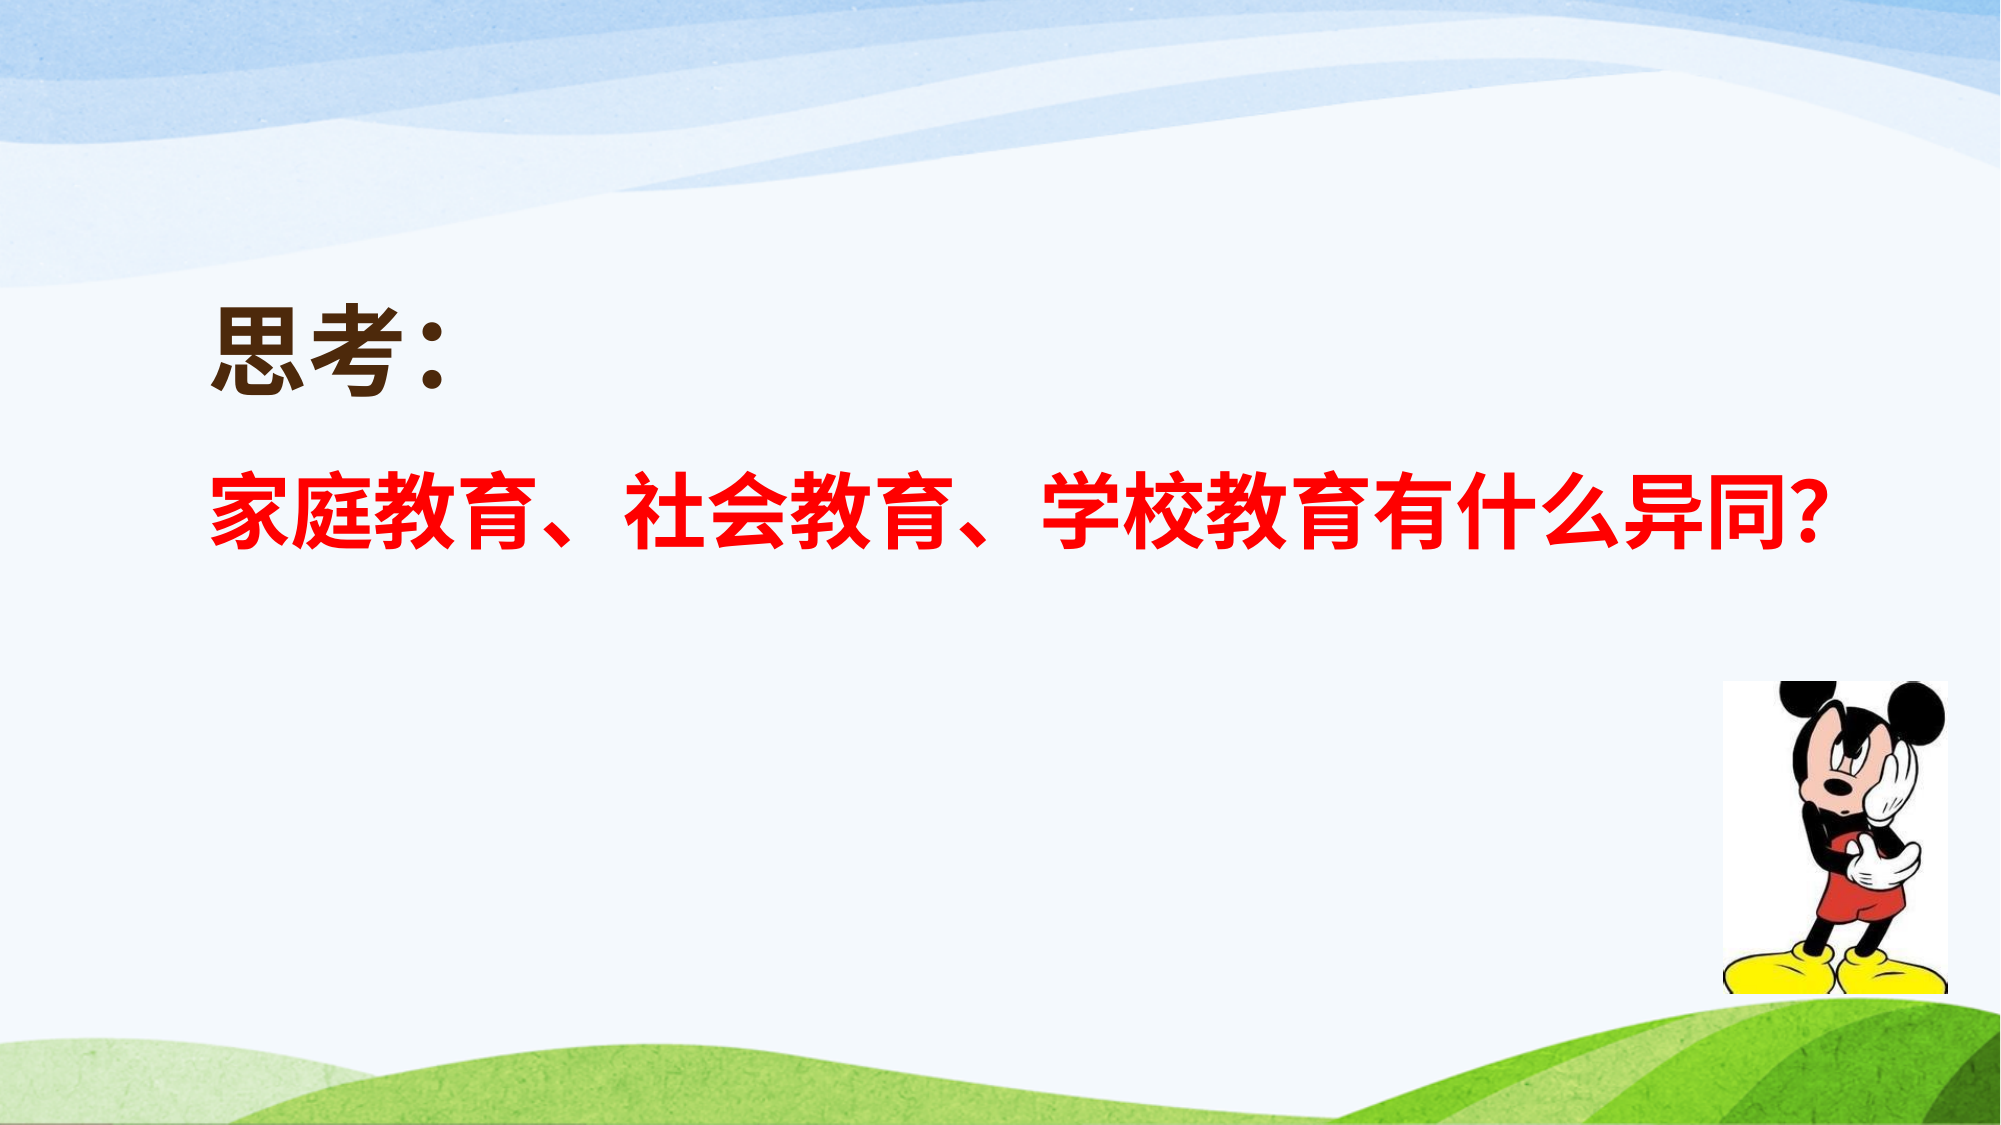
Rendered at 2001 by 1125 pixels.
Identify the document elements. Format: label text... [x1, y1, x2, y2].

picture [0, 0, 2001, 1125]
title 思考： 家庭教育、社会教育、学校教育有什么异同？ [192, 366, 1873, 567]
